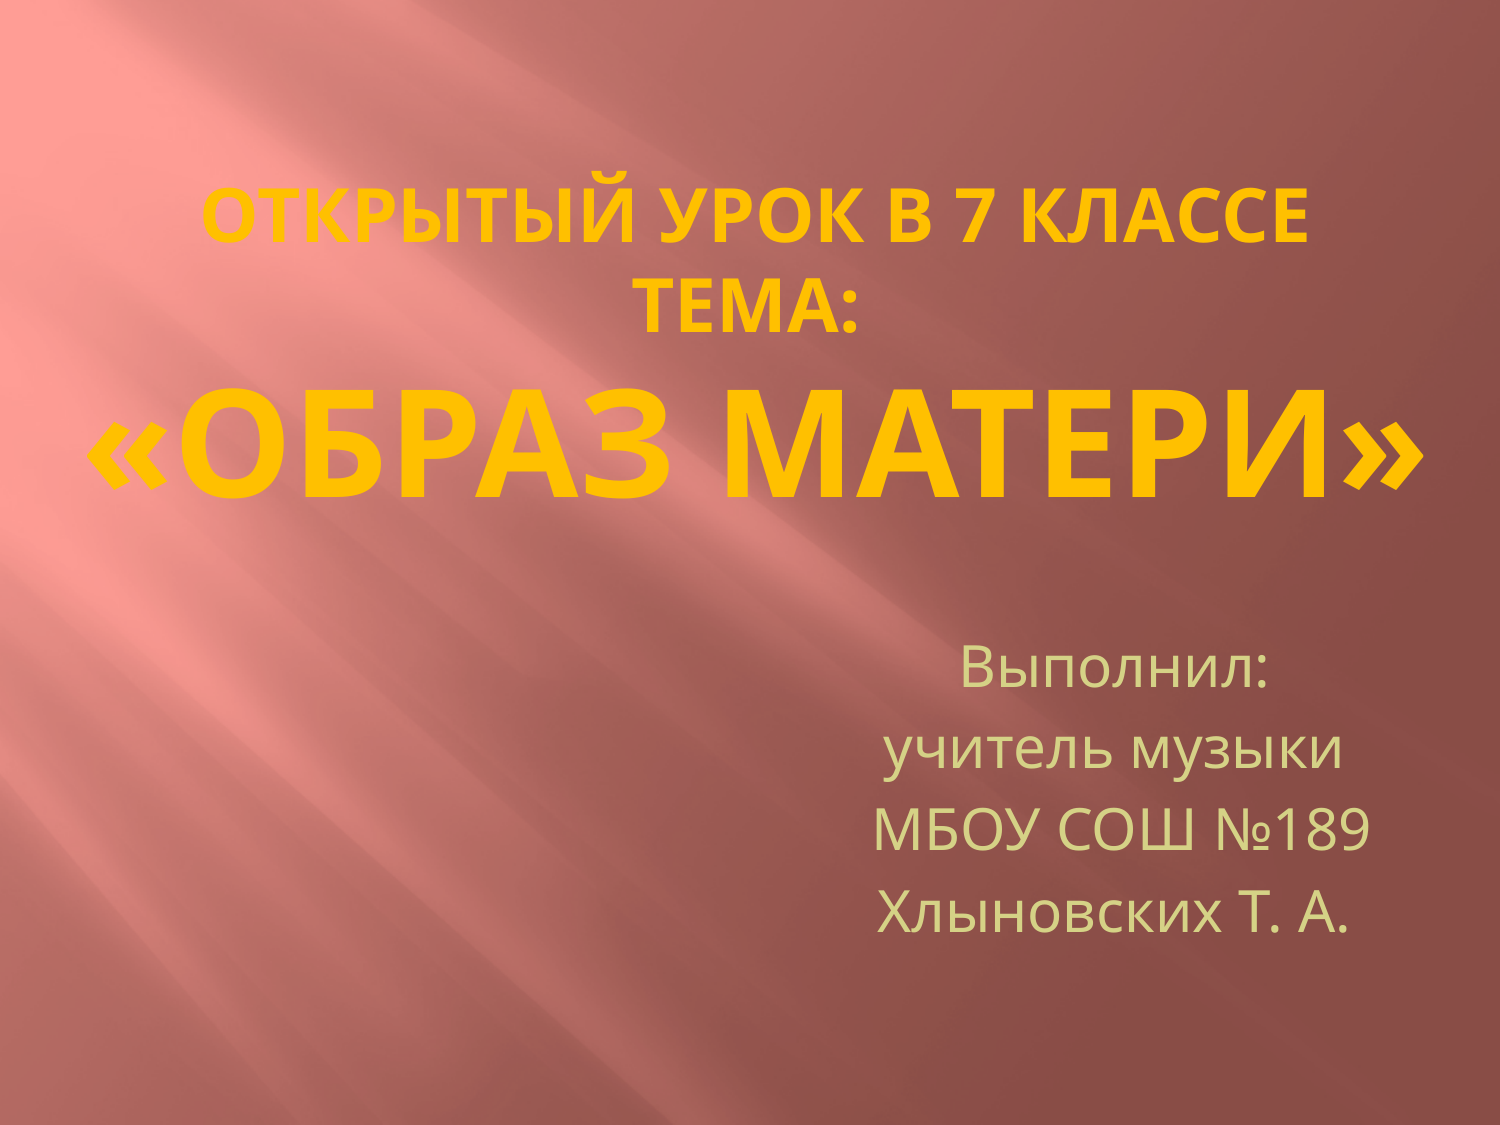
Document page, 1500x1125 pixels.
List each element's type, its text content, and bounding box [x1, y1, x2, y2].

title Открытый урок в 7 классе тема: «ОБРАЗ МАТЕРИ» [53, 42, 1459, 528]
subtitle Выполнил: учитель музыки МБОУ СОШ №189 Хлыновских Т. А. [809, 621, 1436, 1071]
